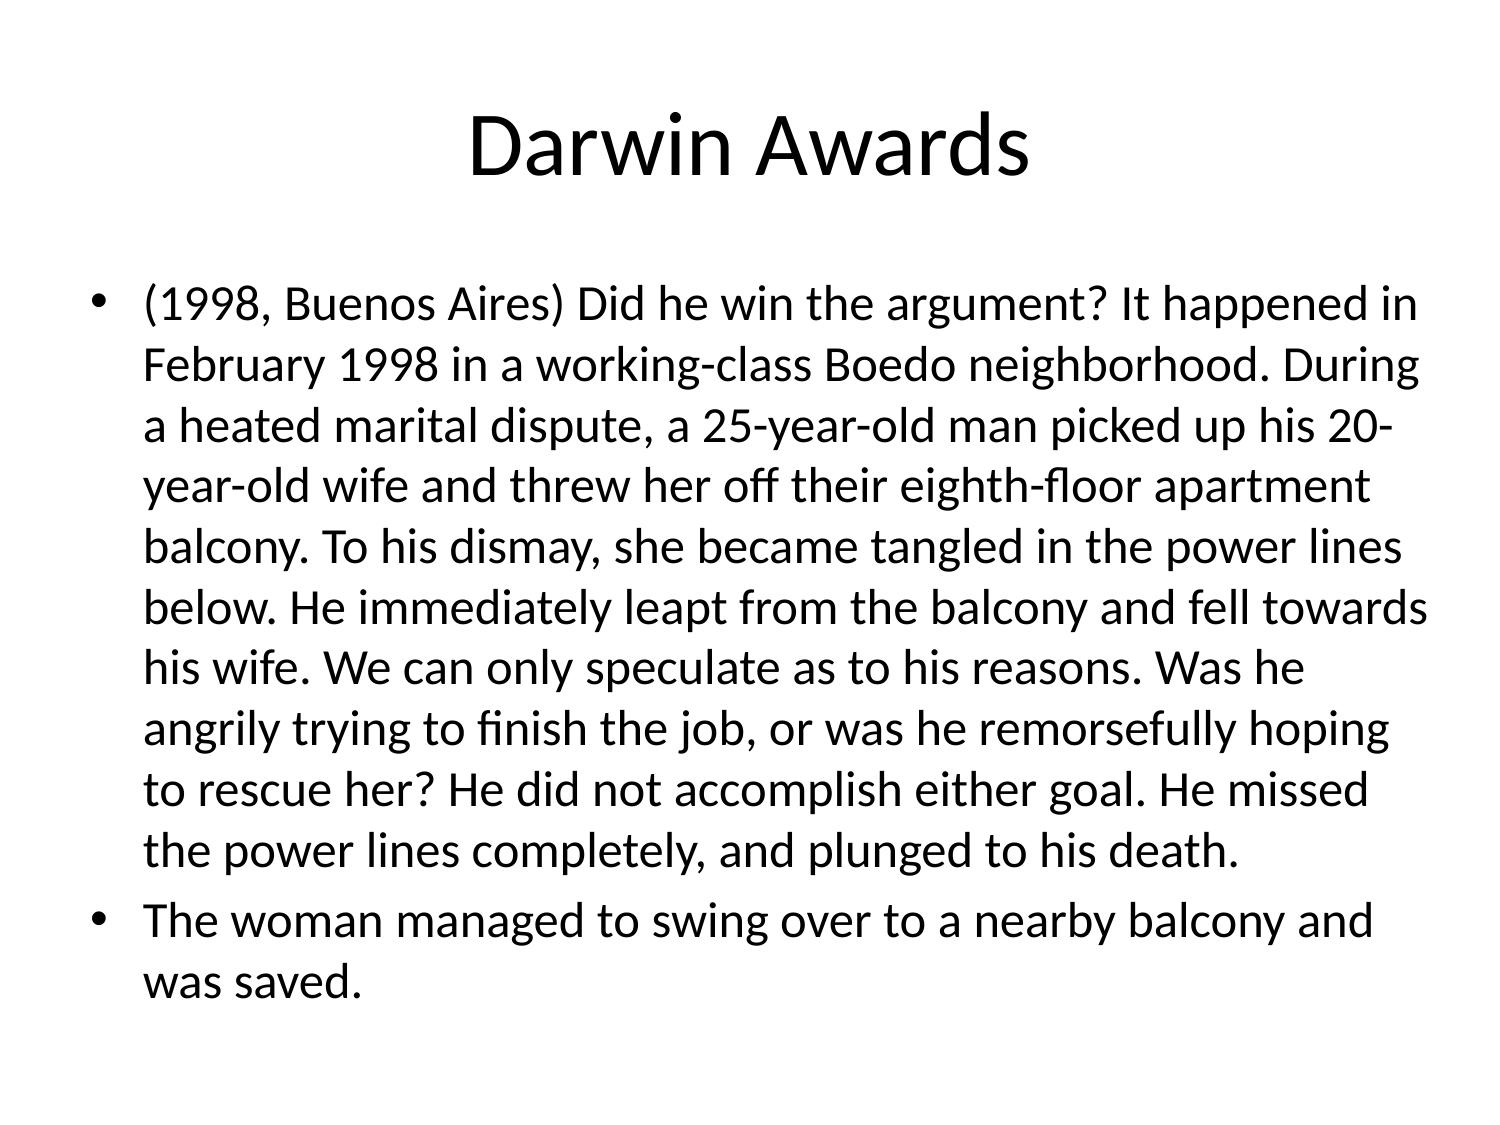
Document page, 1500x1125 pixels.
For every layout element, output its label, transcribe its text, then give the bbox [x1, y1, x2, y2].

list (1998, Buenos Aires) Did he win the argument? It happened in February 1998 in a working-class Boedo neighborhood. During a heated marital dispute, a 25-year-old man picked up his 20-year-old wife and threw her off their eighth-floor apartment balcony. To his dismay, she became tangled in the power lines below. He immediately leapt from the balcony and fell towards his wife. We can only speculate as to his reasons. Was he angrily trying to finish the job, or was he remorsefully hoping to rescue her? He did not accomplish either goal. He missed the power lines completely, and plunged to his death. The woman managed to swing over to a nearby balcony and was saved. [75, 262, 1450, 1075]
title Darwin Awards [75, 45, 1425, 233]
